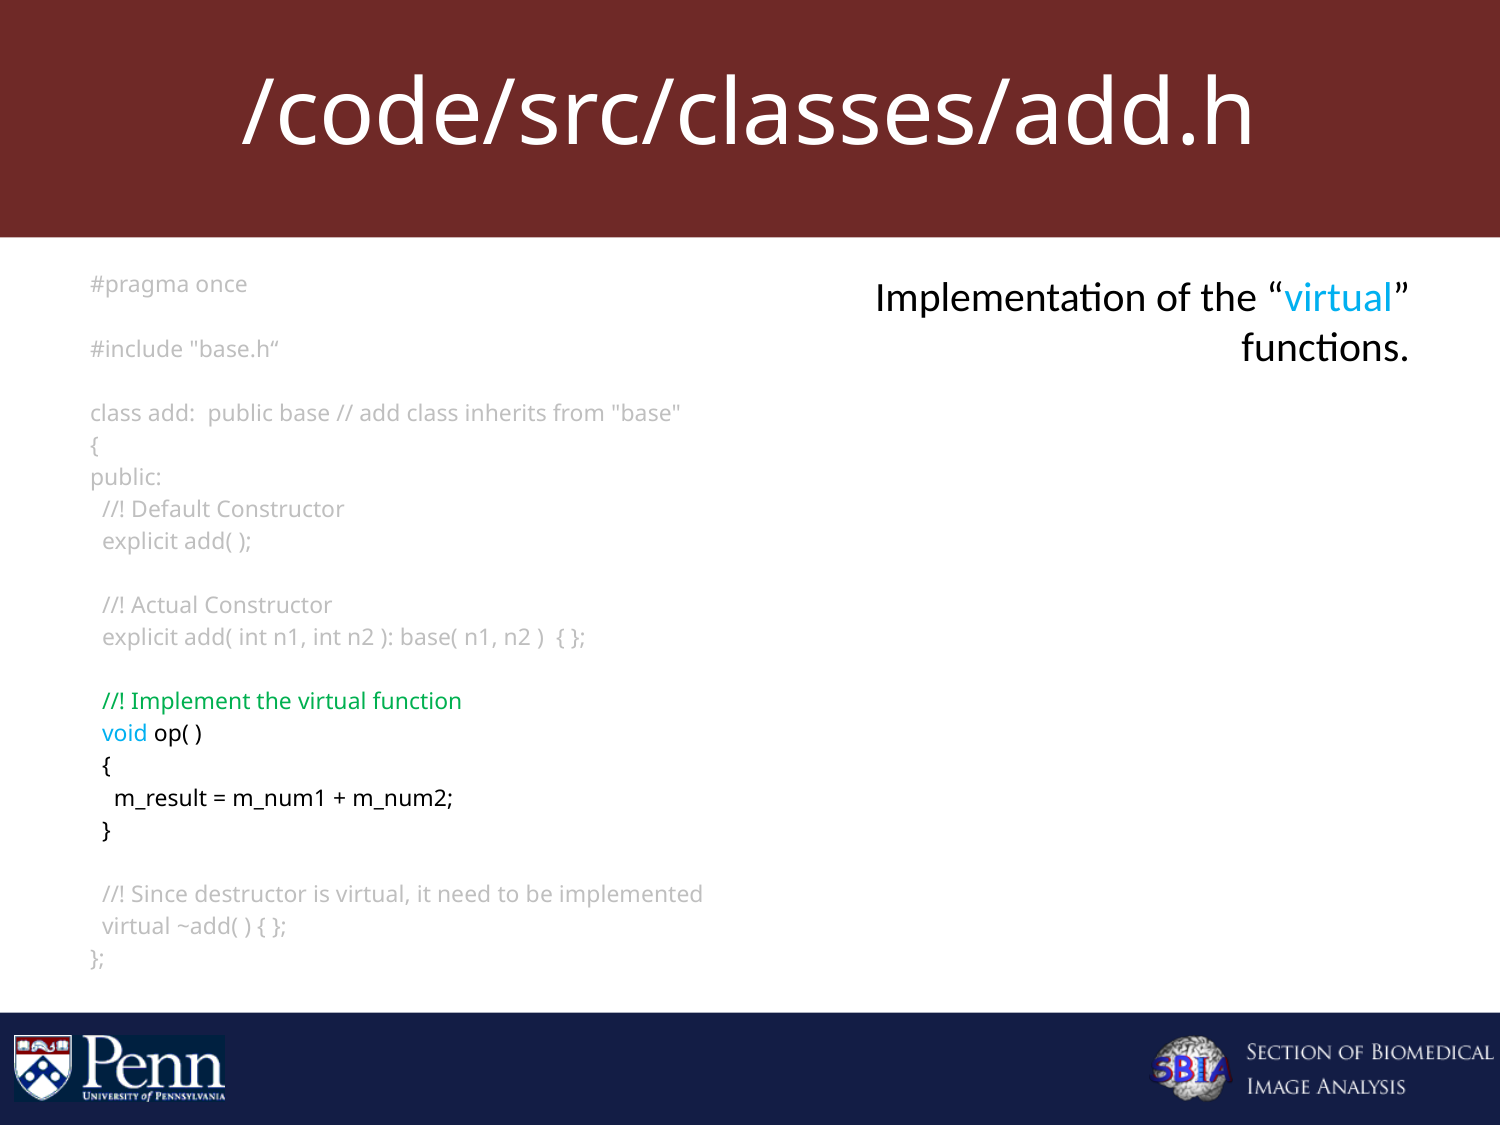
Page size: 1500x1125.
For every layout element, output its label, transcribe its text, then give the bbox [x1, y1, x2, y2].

list #pragma once #include "base.h“ class add: public base // add class inherits from "base" { public: //! Default Constructor explicit add( ); //! Actual Constructor explicit add( int n1, int n2 ): base( n1, n2 ) { }; //! Implement the virtual function void op( ) { m_result = m_num1 + m_num2; } //! Since destructor is virtual, it need to be implemented virtual ~add( ) { }; }; [75, 262, 749, 1013]
text_box Implementation of the “virtual” functions. [749, 262, 1425, 1013]
picture [1149, 1034, 1494, 1103]
title /code/src/classes/add.h [75, 45, 1425, 238]
picture [14, 1035, 225, 1102]
